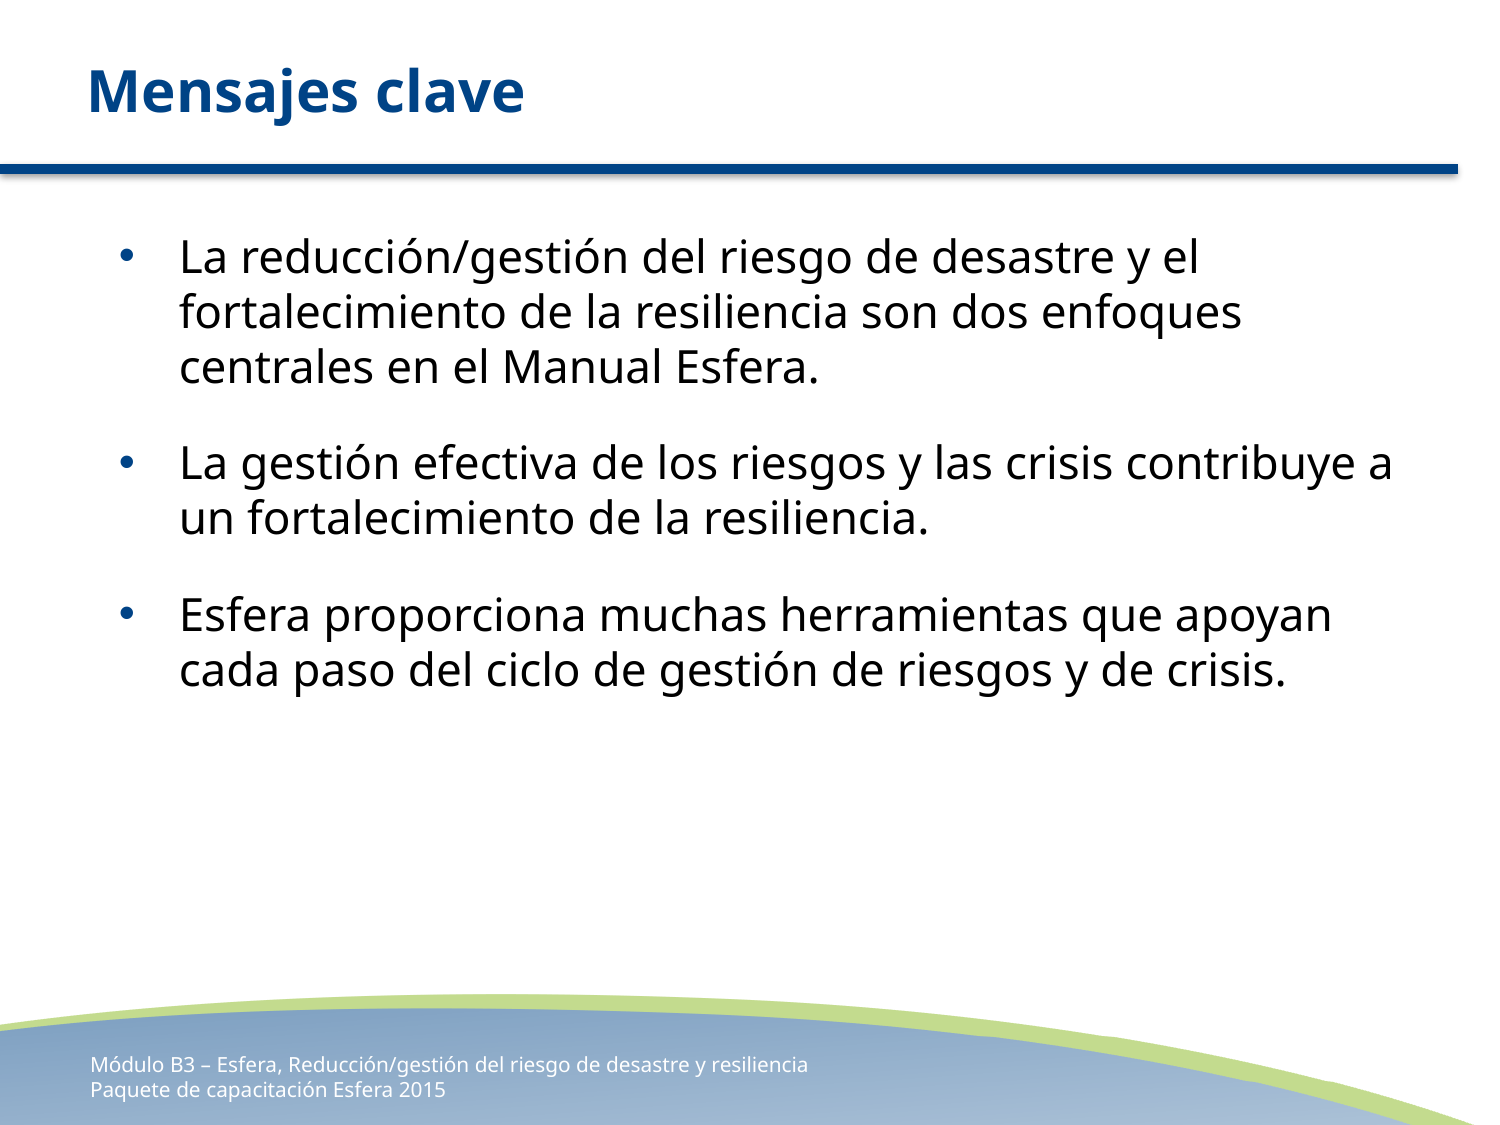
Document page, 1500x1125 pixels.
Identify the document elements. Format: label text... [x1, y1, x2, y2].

picture [0, 992, 1500, 1125]
title Mensajes clave [75, 0, 1425, 178]
footer Módulo B3 – Esfera, Reducción/gestión del riesgo de desastre y resiliencia Paquete de capacitación Esfera 2015 [75, 1046, 1072, 1107]
list La reducción/gestión del riesgo de desastre y el fortalecimiento de la resiliencia son dos enfoques centrales en el Manual Esfera. La gestión efectiva de los riesgos y las crisis contribuye a un fortalecimiento de la resiliencia. Esfera proporciona muchas herramientas que apoyan cada paso del ciclo de gestión de riesgos y de crisis. [75, 219, 1425, 1005]
